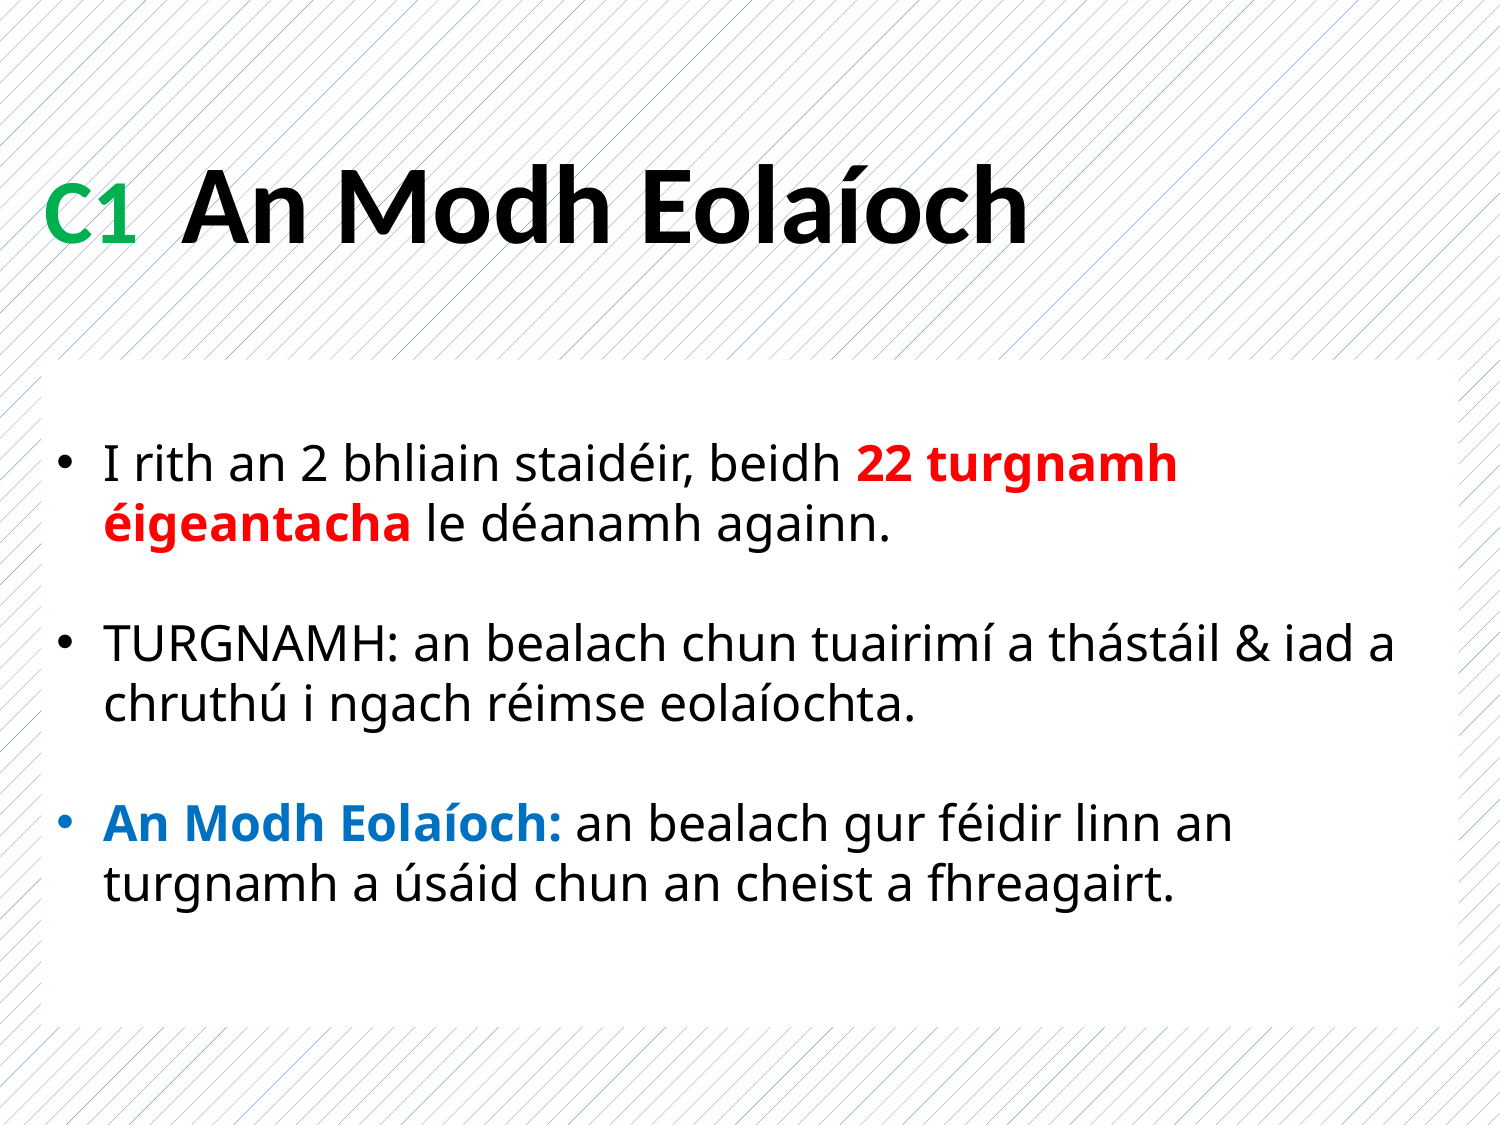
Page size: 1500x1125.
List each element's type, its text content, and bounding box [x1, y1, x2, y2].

subtitle I rith an 2 bhliain staidéir, beidh 22 turgnamh éigeantacha le déanamh againn. TURGNAMH: an bealach chun tuairimí a thástáil & iad a chruthú i ngach réimse eolaíochta. An Modh Eolaíoch: an bealach gur féidir linn an turgnamh a úsáid chun an cheist a fhreagairt. [41, 359, 1459, 1028]
title C1 An Modh Eolaíoch [29, 78, 1364, 320]
footer [512, 1042, 988, 1103]
